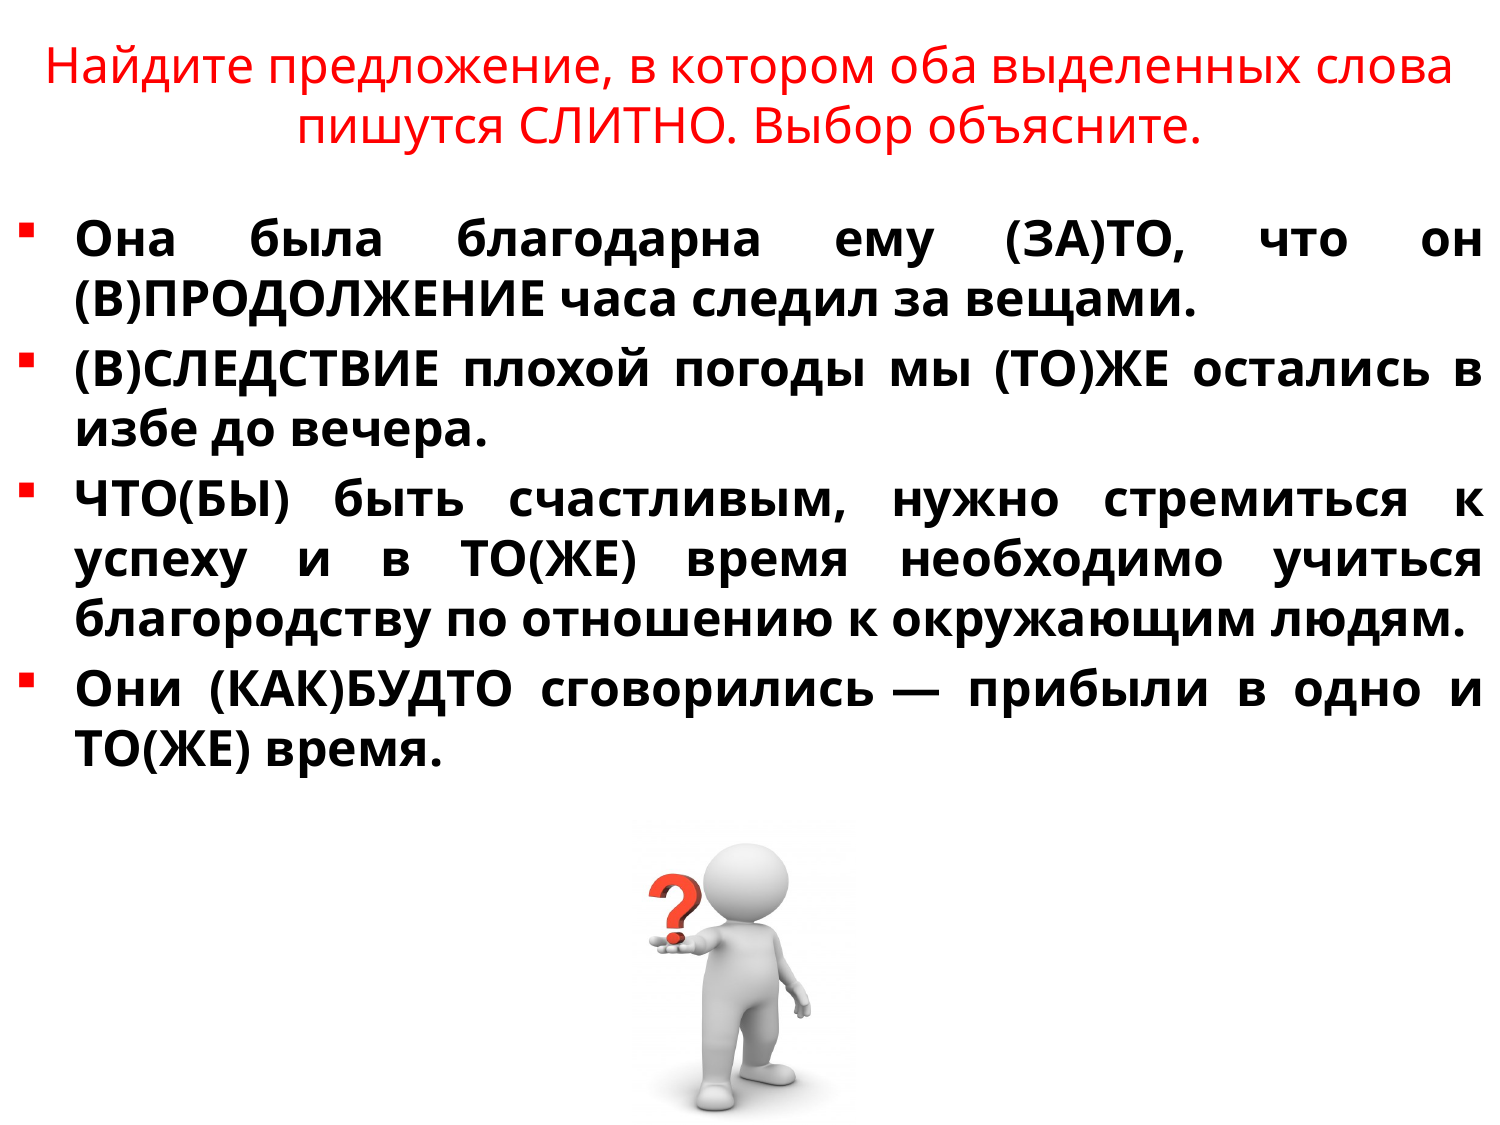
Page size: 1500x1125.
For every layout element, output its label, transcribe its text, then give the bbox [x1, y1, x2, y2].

picture [632, 820, 856, 1125]
list Она была благодарна ему (ЗА)ТО, что он (В)ПРОДОЛЖЕНИЕ часа следил за вещами. (В)СЛЕДСТВИЕ плохой погоды мы (ТО)ЖЕ остались в избе до вечера. ЧТО(БЫ) быть счастливым, нужно стремиться к успеху и в ТО(ЖЕ) время необходимо учиться благородству по отношению к окружающим людям. Они (КАК)БУДТО сговорились — прибыли в одно и ТО(ЖЕ) время. [0, 199, 1500, 1020]
title Найдите предложение, в котором оба выделенных слова пишутся СЛИТНО. Выбор объясните. [0, 0, 1500, 188]
